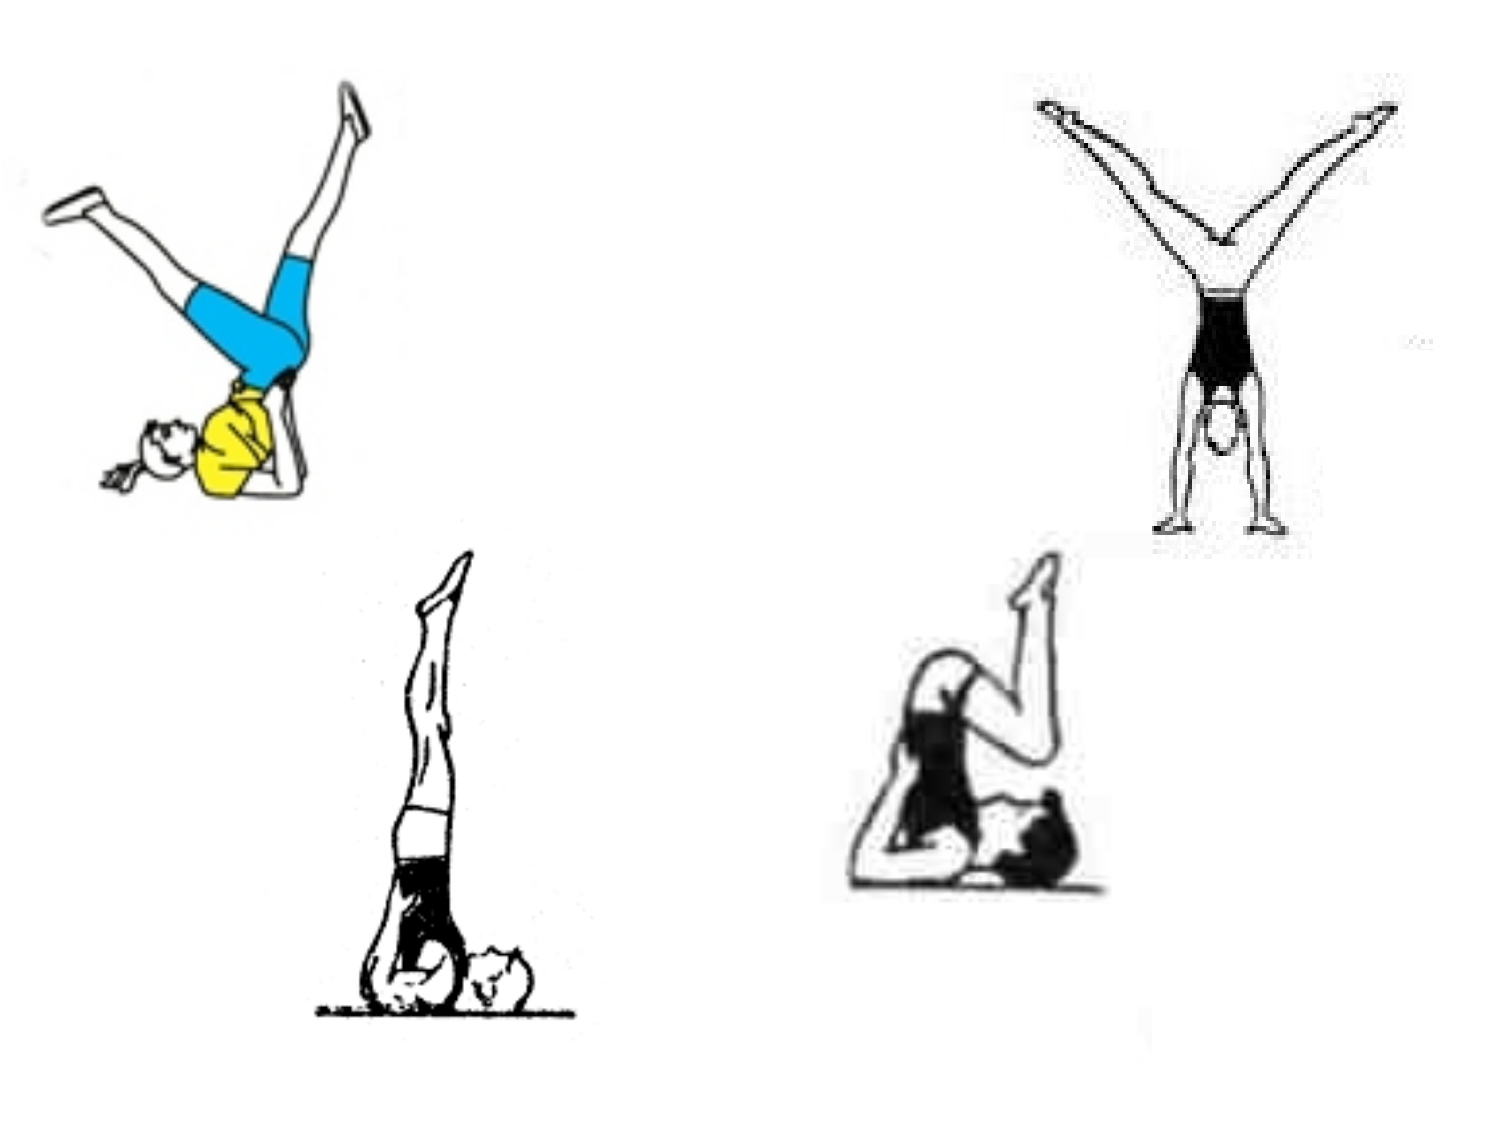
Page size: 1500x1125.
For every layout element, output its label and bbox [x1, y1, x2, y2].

picture [0, 66, 615, 1044]
picture [820, 452, 1152, 1125]
text_box [915, 0, 1500, 634]
